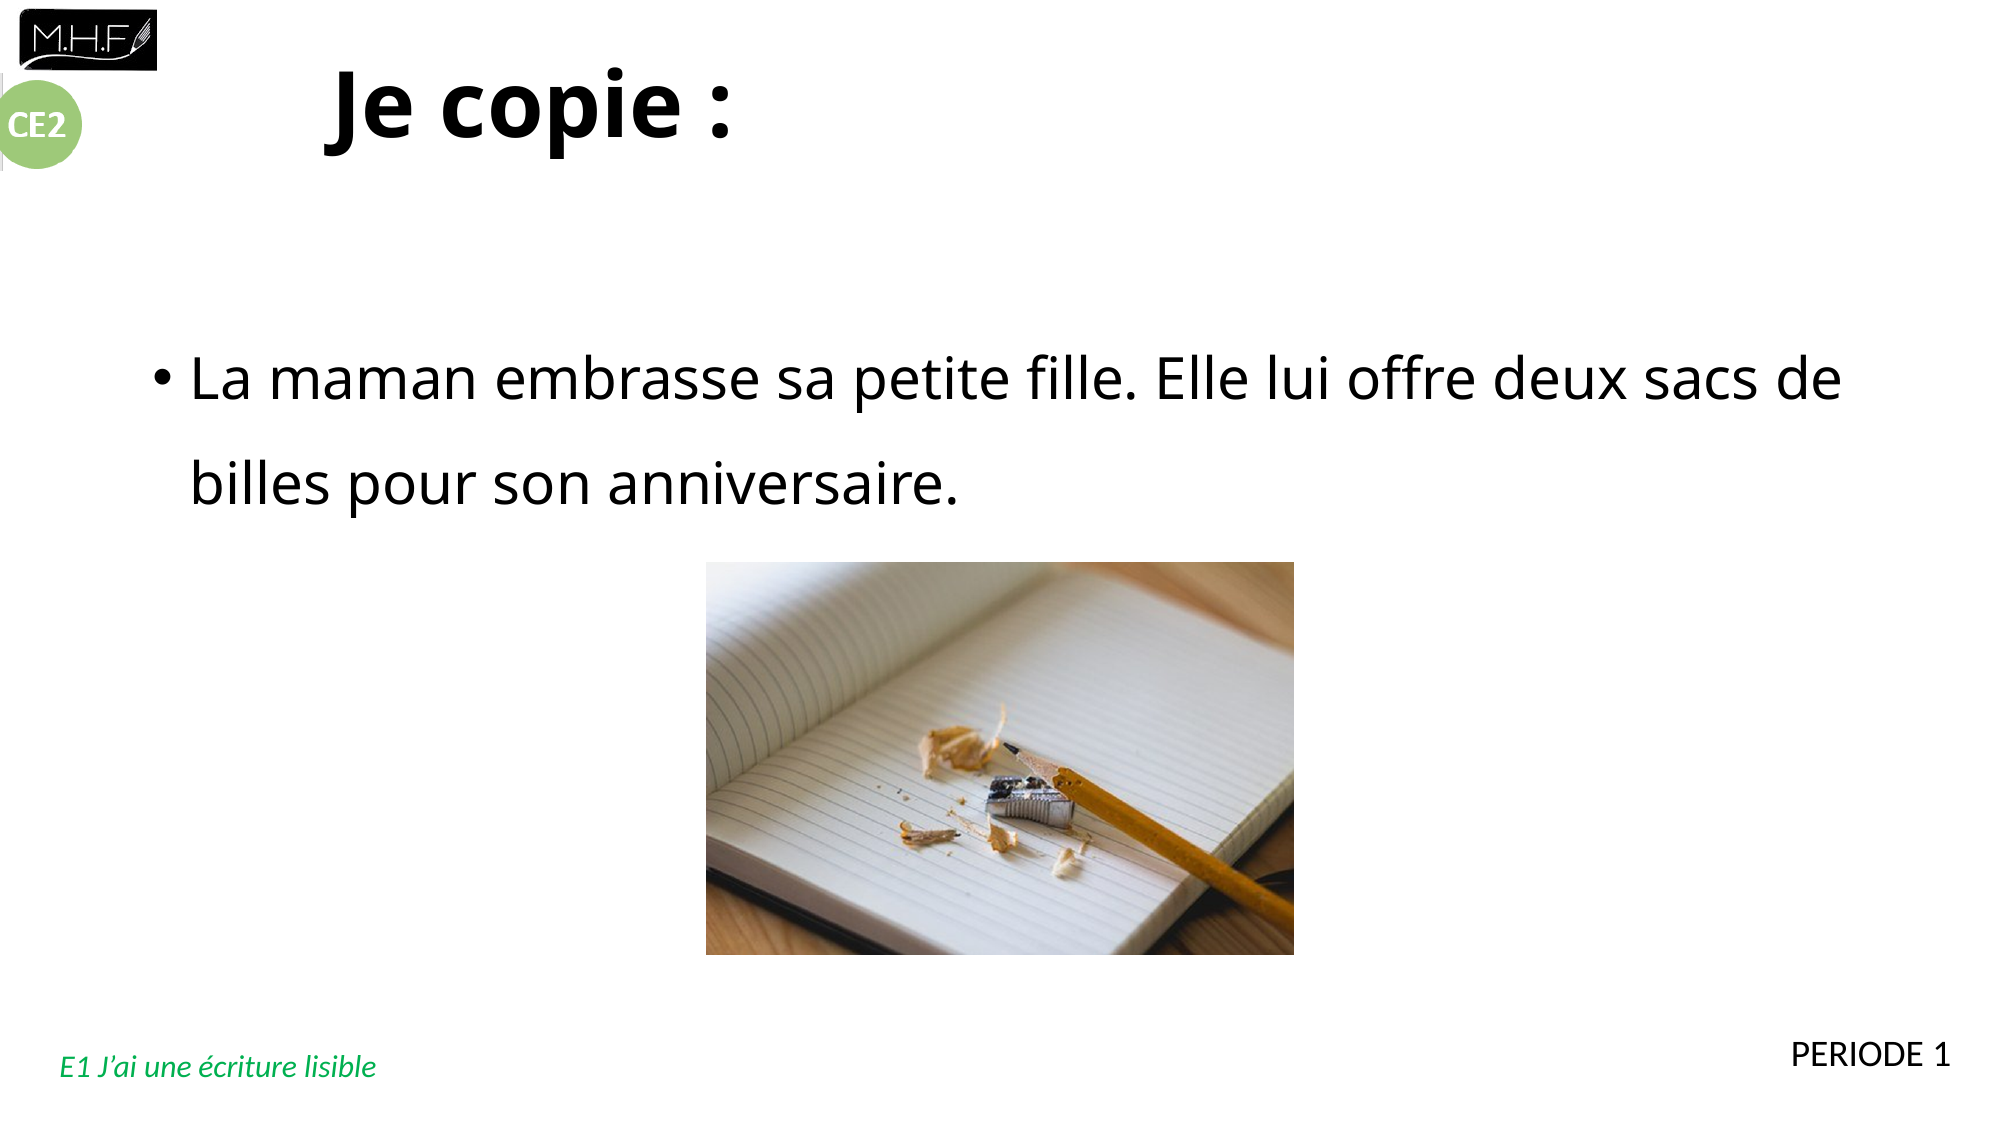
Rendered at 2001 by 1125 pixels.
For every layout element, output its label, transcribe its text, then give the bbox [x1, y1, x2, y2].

text_box E1 J’ai une écriture lisible [44, 1038, 1346, 1092]
list La maman embrasse sa petite fille. Elle lui offre deux sacs de billes pour son anniversaire. [137, 299, 1863, 1014]
picture [0, 7, 157, 171]
picture [706, 562, 1294, 955]
text_box PERIODE 1 [1362, 1021, 1967, 1082]
title Je copie : [316, 0, 1863, 218]
